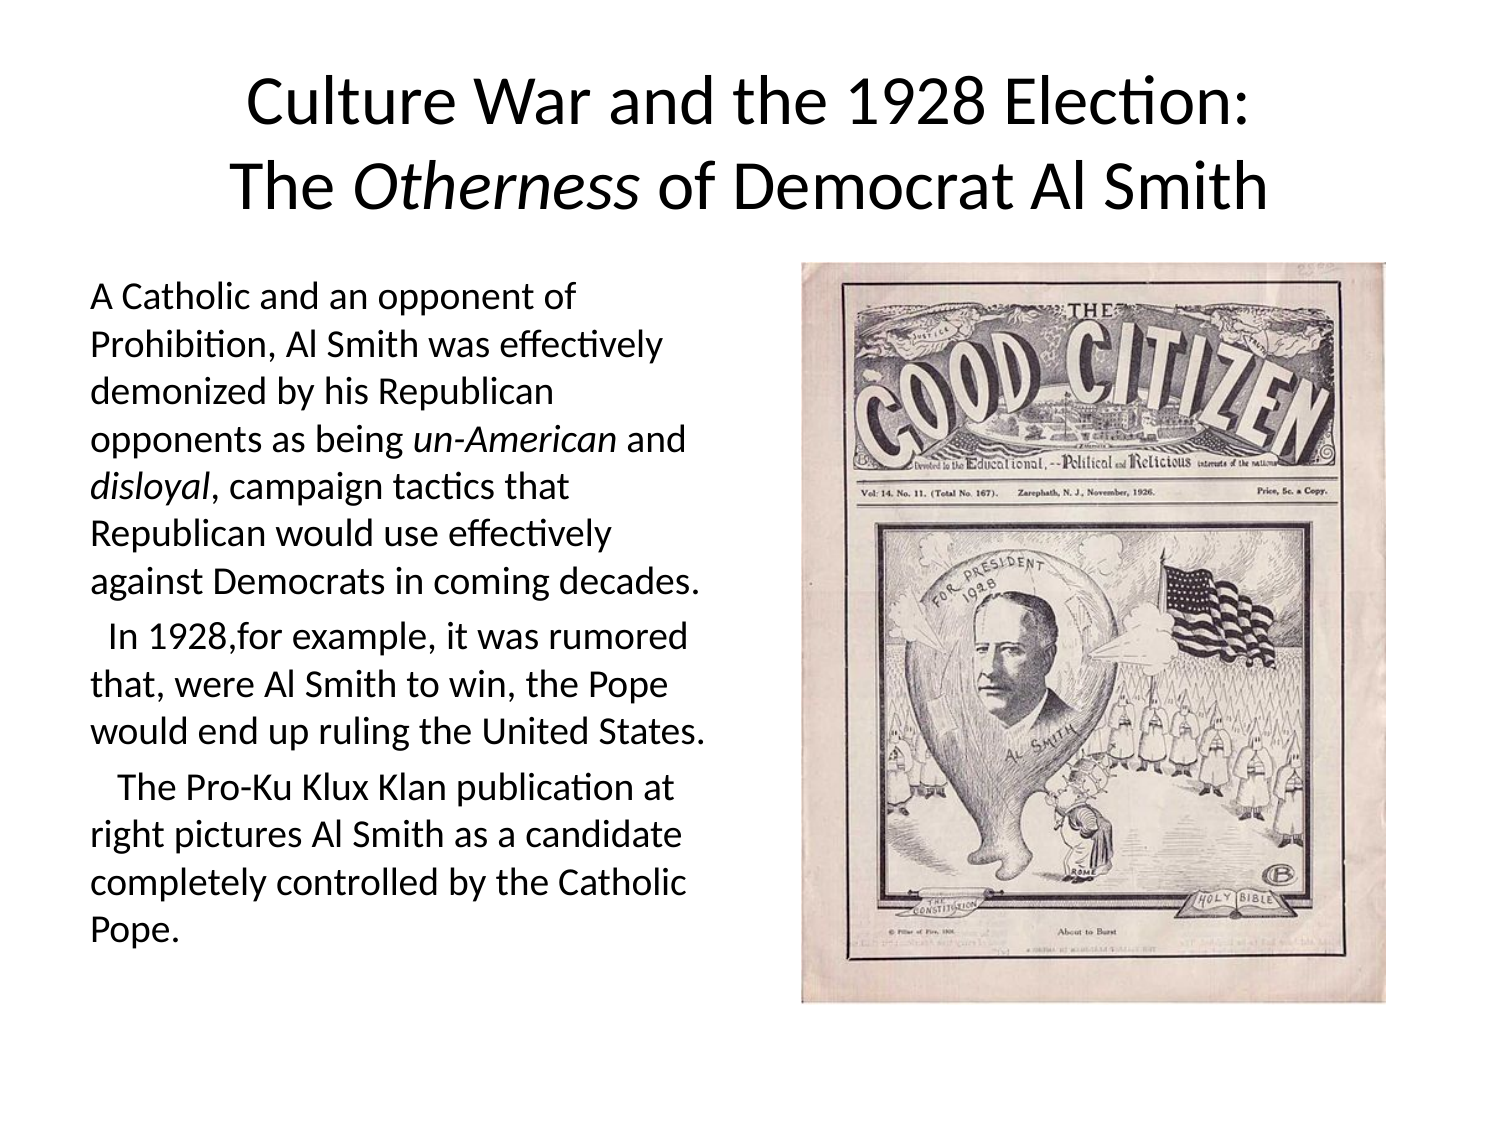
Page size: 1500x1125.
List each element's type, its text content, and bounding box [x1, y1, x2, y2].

title Culture War and the 1928 Election: The Otherness of Democrat Al Smith [75, 45, 1425, 233]
list A Catholic and an opponent of Prohibition, Al Smith was effectively demonized by his Republican opponents as being un-American and disloyal, campaign tactics that Republican would use effectively against Democrats in coming decades. In 1928,for example, it was rumored that, were Al Smith to win, the Pope would end up ruling the United States. The Pro-Ku Klux Klan publication at right pictures Al Smith as a candidate completely controlled by the Catholic Pope. [75, 262, 738, 1005]
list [762, 262, 1426, 1006]
